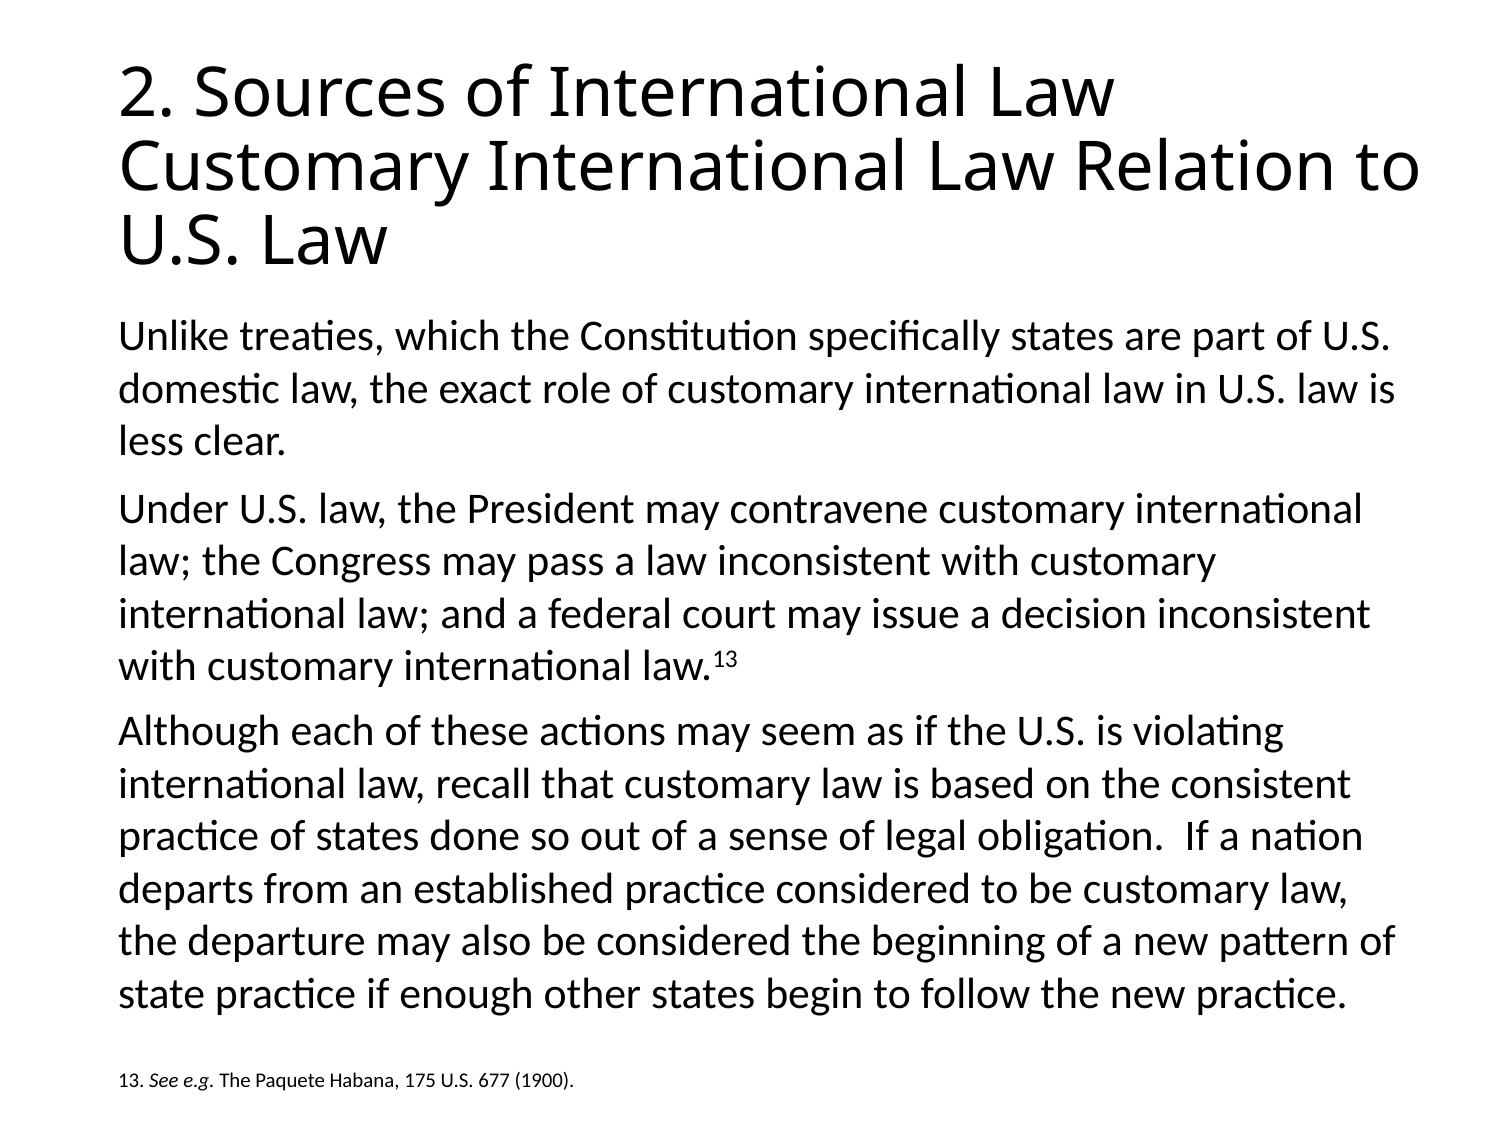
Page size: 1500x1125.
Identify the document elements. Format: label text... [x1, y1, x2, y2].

title 2. Sources of International Law Customary International Law Relation to U.S. Law [102, 59, 1500, 278]
list Unlike treaties, which the Constitution specifically states are part of U.S. domestic law, the exact role of customary international law in U.S. law is less clear. Under U.S. law, the President may contravene customary international law; the Congress may pass a law inconsistent with customary international law; and a federal court may issue a decision inconsistent with customary international law.13 Although each of these actions may seem as if the U.S. is violating international law, recall that customary law is based on the consistent practice of states done so out of a sense of legal obligation. If a nation departs from an established practice considered to be customary law, the departure may also be considered the beginning of a new pattern of state practice if enough other states begin to follow the new practice. 13. See e.g. The Paquete Habana, 175 U.S. 677 (1900). [102, 299, 1416, 1014]
